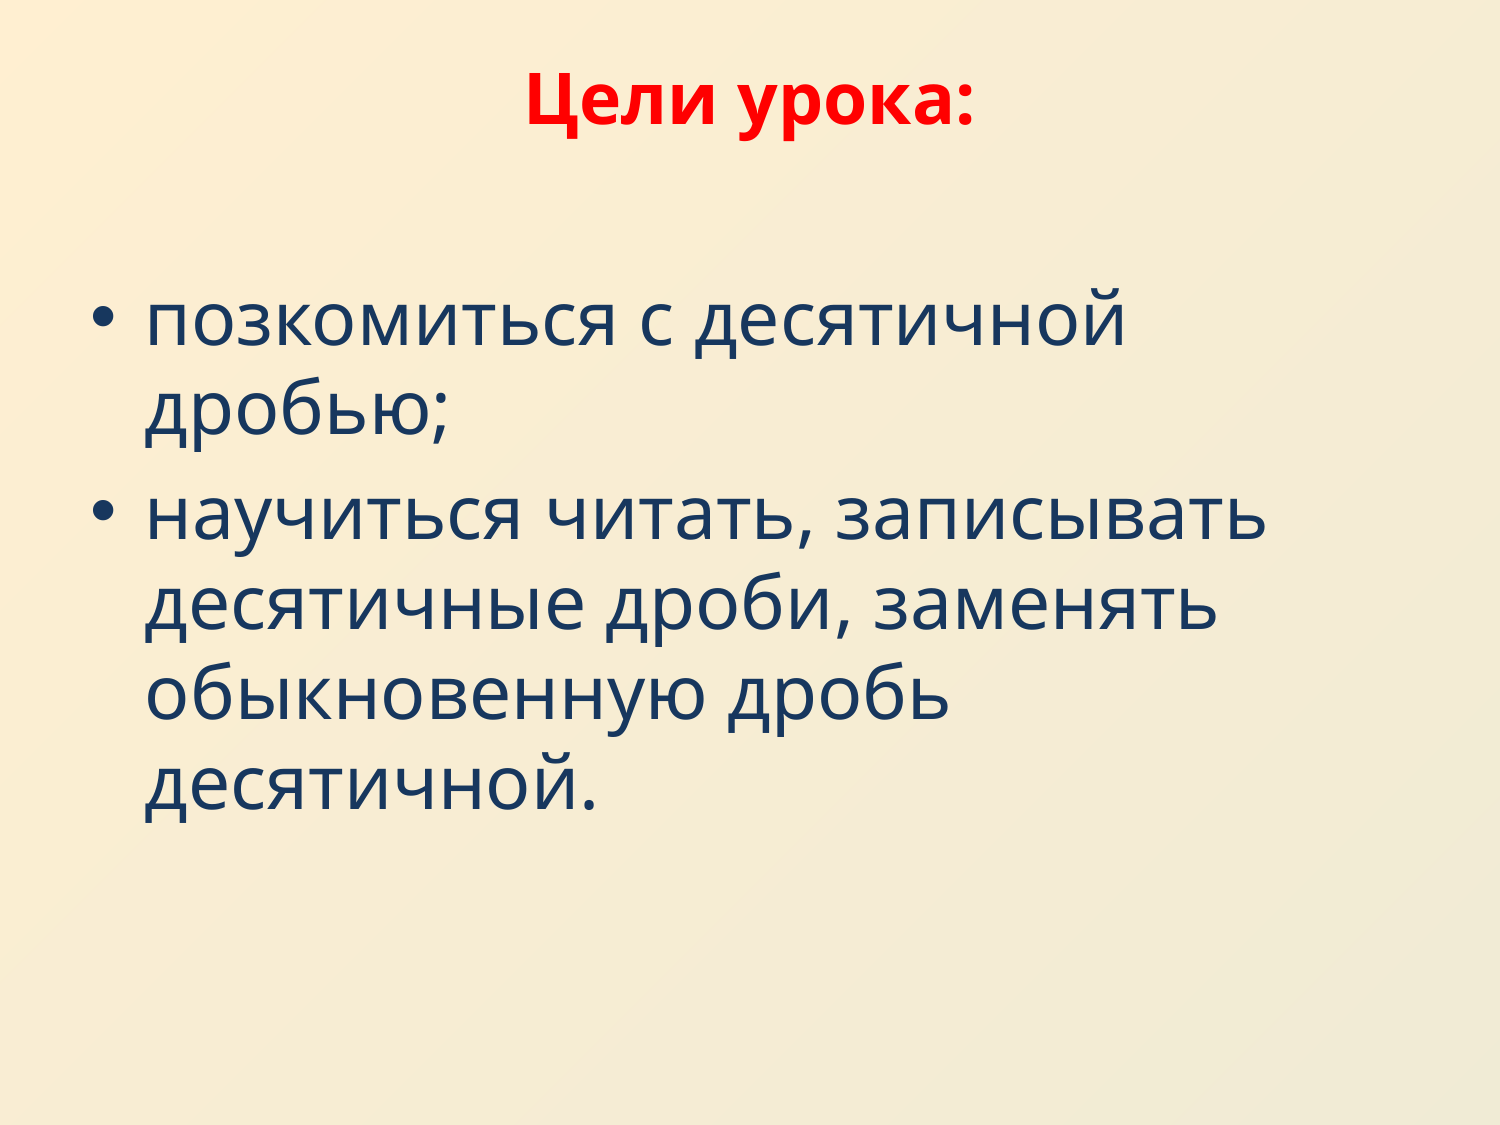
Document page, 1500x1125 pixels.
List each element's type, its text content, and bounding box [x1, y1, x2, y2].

title Цели урока: [75, 45, 1425, 233]
list позкомиться с десятичной дробью; научиться читать, записывать десятичные дроби, заменять обыкновенную дробь десятичной. [75, 262, 1425, 832]
